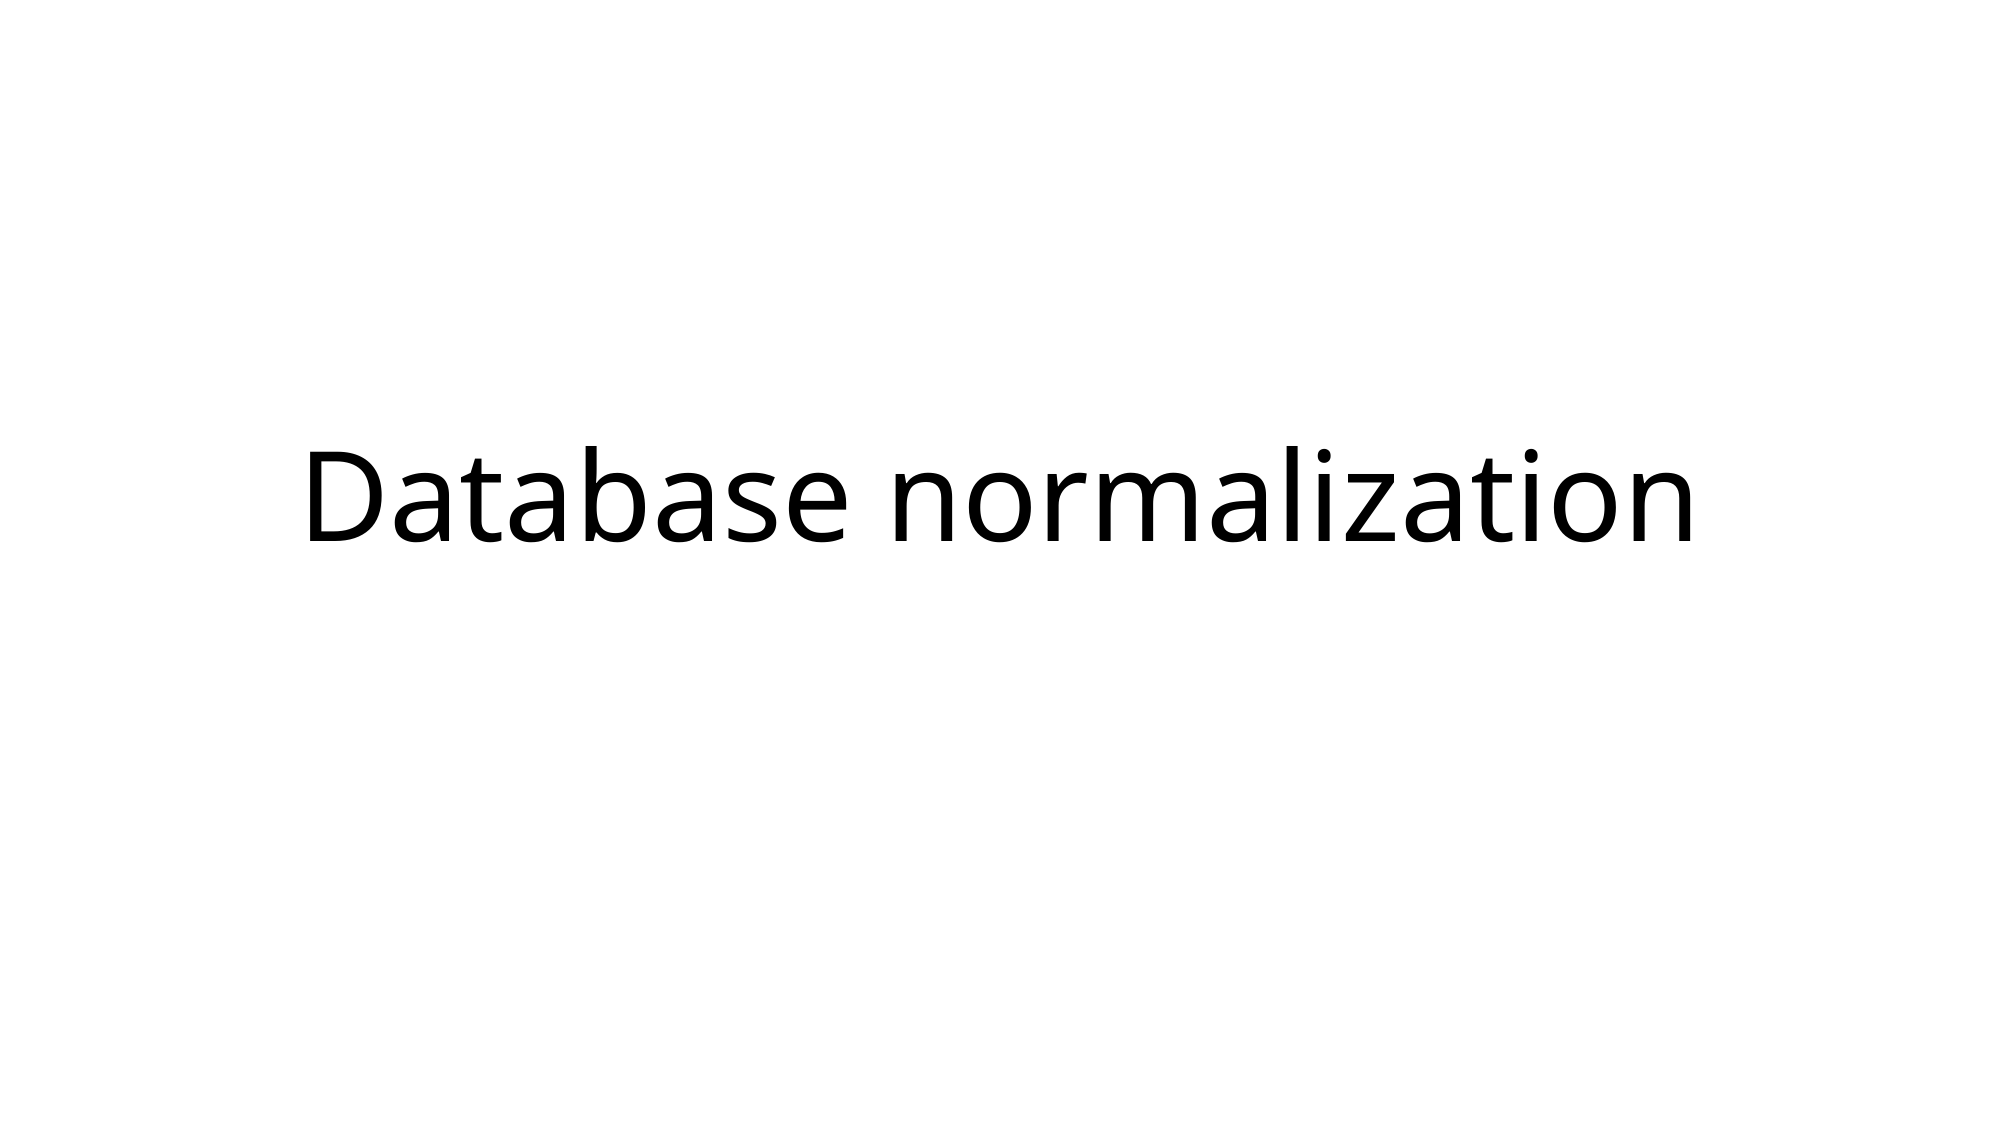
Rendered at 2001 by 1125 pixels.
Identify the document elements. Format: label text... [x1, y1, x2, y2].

title Database normalization [249, 184, 1750, 576]
